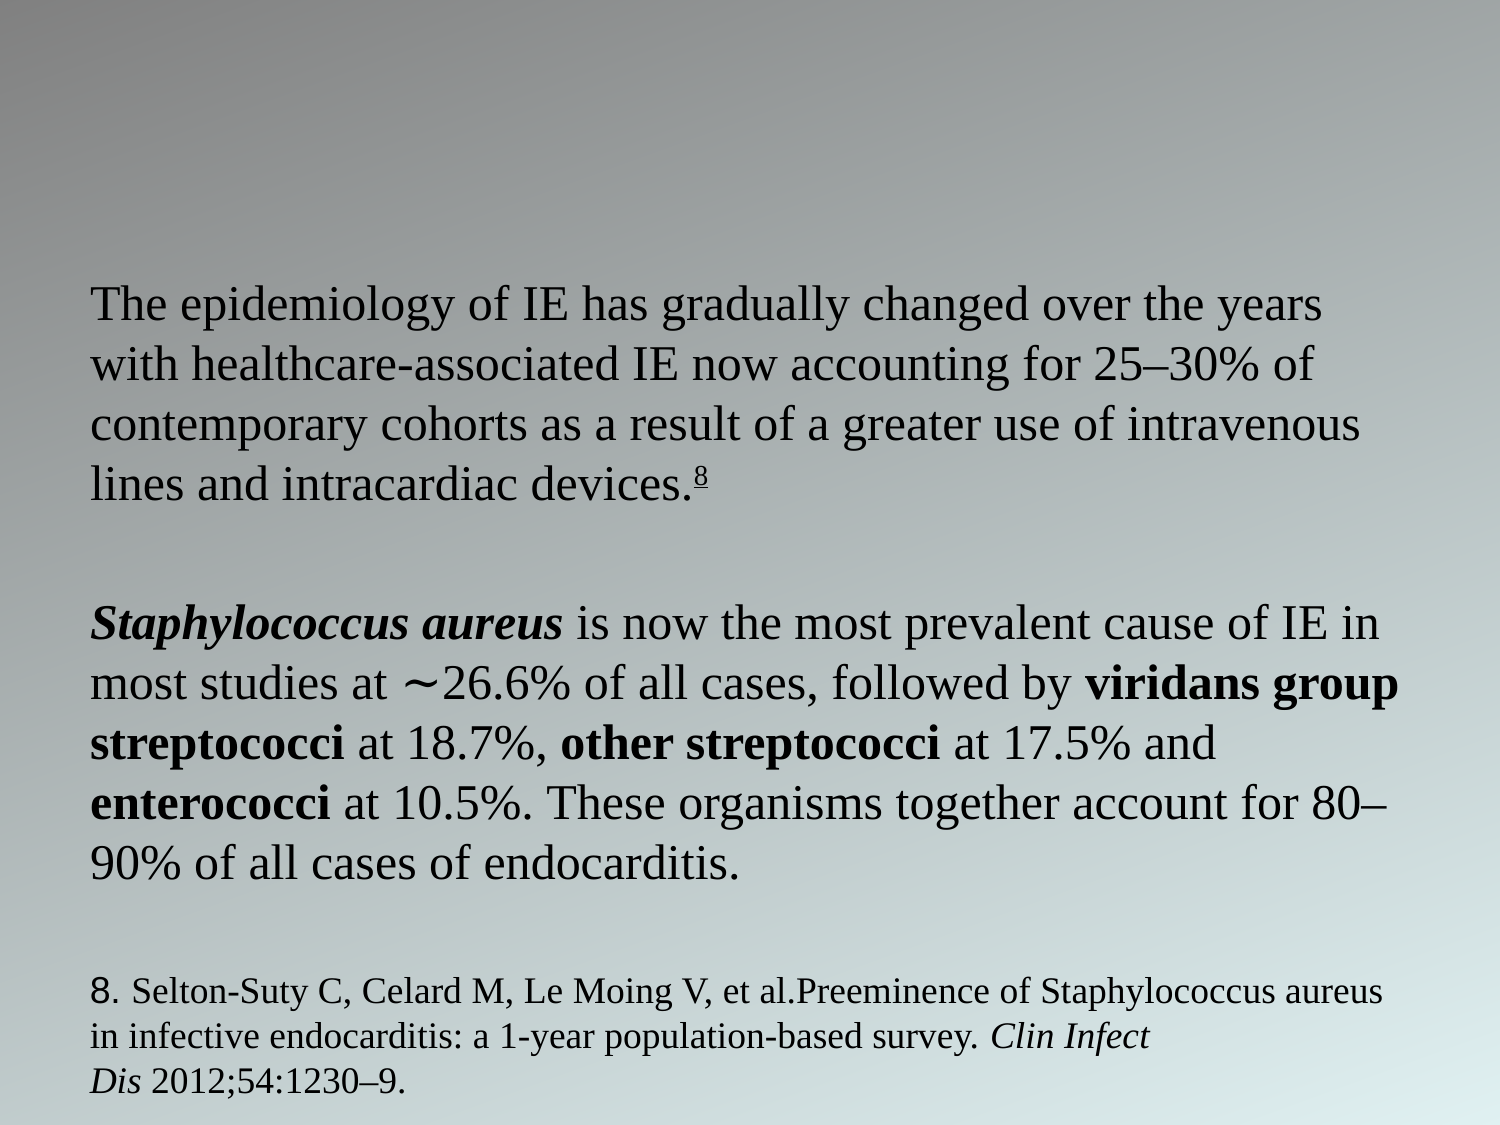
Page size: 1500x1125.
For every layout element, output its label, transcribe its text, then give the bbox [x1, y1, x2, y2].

list The epidemiology of IE has gradually changed over the years with healthcare-associated IE now accounting for 25–30% of contemporary cohorts as a result of a greater use of intravenous lines and intracardiac devices.8 Staphylococcus aureus is now the most prevalent cause of IE in most studies at ∼26.6% of all cases, followed by viridans group streptococci at 18.7%, other streptococci at 17.5% and enterococci at 10.5%. These organisms together account for 80–90% of all cases of endocarditis. [75, 262, 1425, 1005]
text_box 8. Selton-Suty C, Celard M, Le Moing V, et al.Preeminence of Staphylococcus aureus in infective endocarditis: a 1-year population-based survey. Clin Infect Dis 2012;54:1230–9. [74, 959, 1413, 1109]
